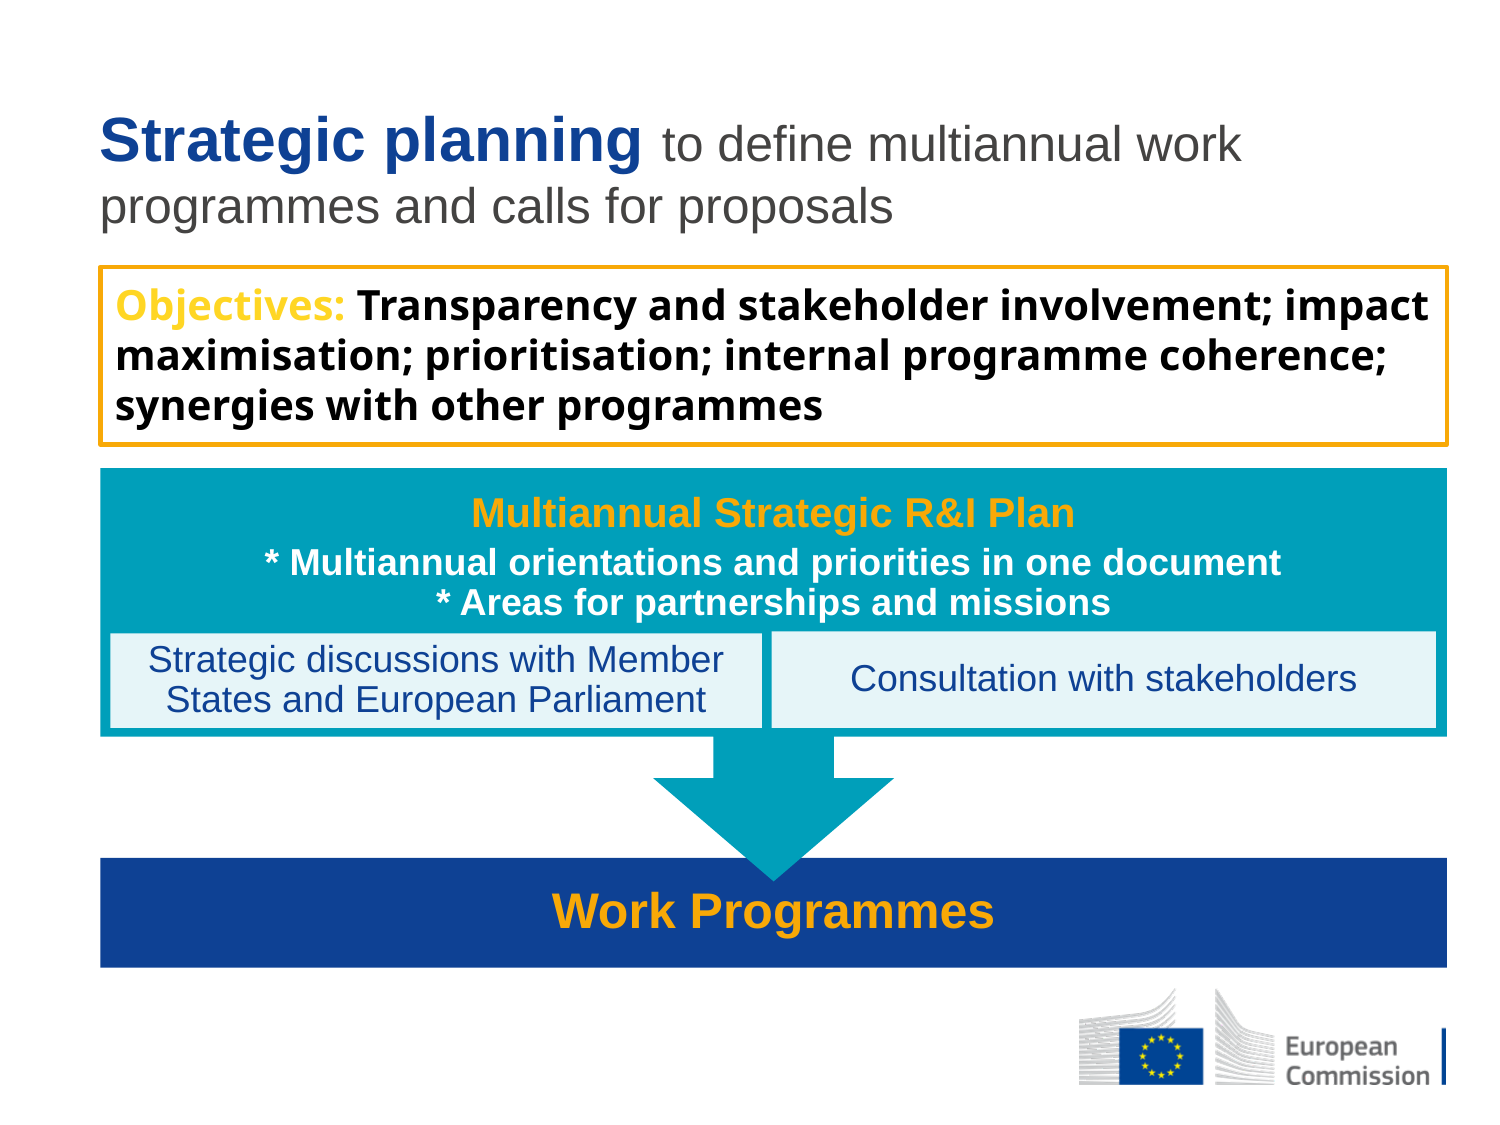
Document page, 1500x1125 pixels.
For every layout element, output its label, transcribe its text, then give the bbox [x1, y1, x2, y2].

list Objectives: Transparency and stakeholder involvement; impact maximisation; prioritisation; internal programme coherence; synergies with other programmes [100, 267, 1447, 445]
text_box Multiannual Strategic R&I Plan * Multiannual orientations and priorities in one document * Areas for partnerships and missions [98, 465, 1450, 883]
text_box Work Programmes [98, 856, 1449, 970]
text_box Consultation with stakeholders [770, 629, 1438, 730]
title Strategic planning to define multiannual work programmes and calls for proposals [41, 91, 1483, 210]
text_box Strategic discussions with Member States and European Parliament [108, 631, 764, 730]
picture [1078, 987, 1447, 1086]
